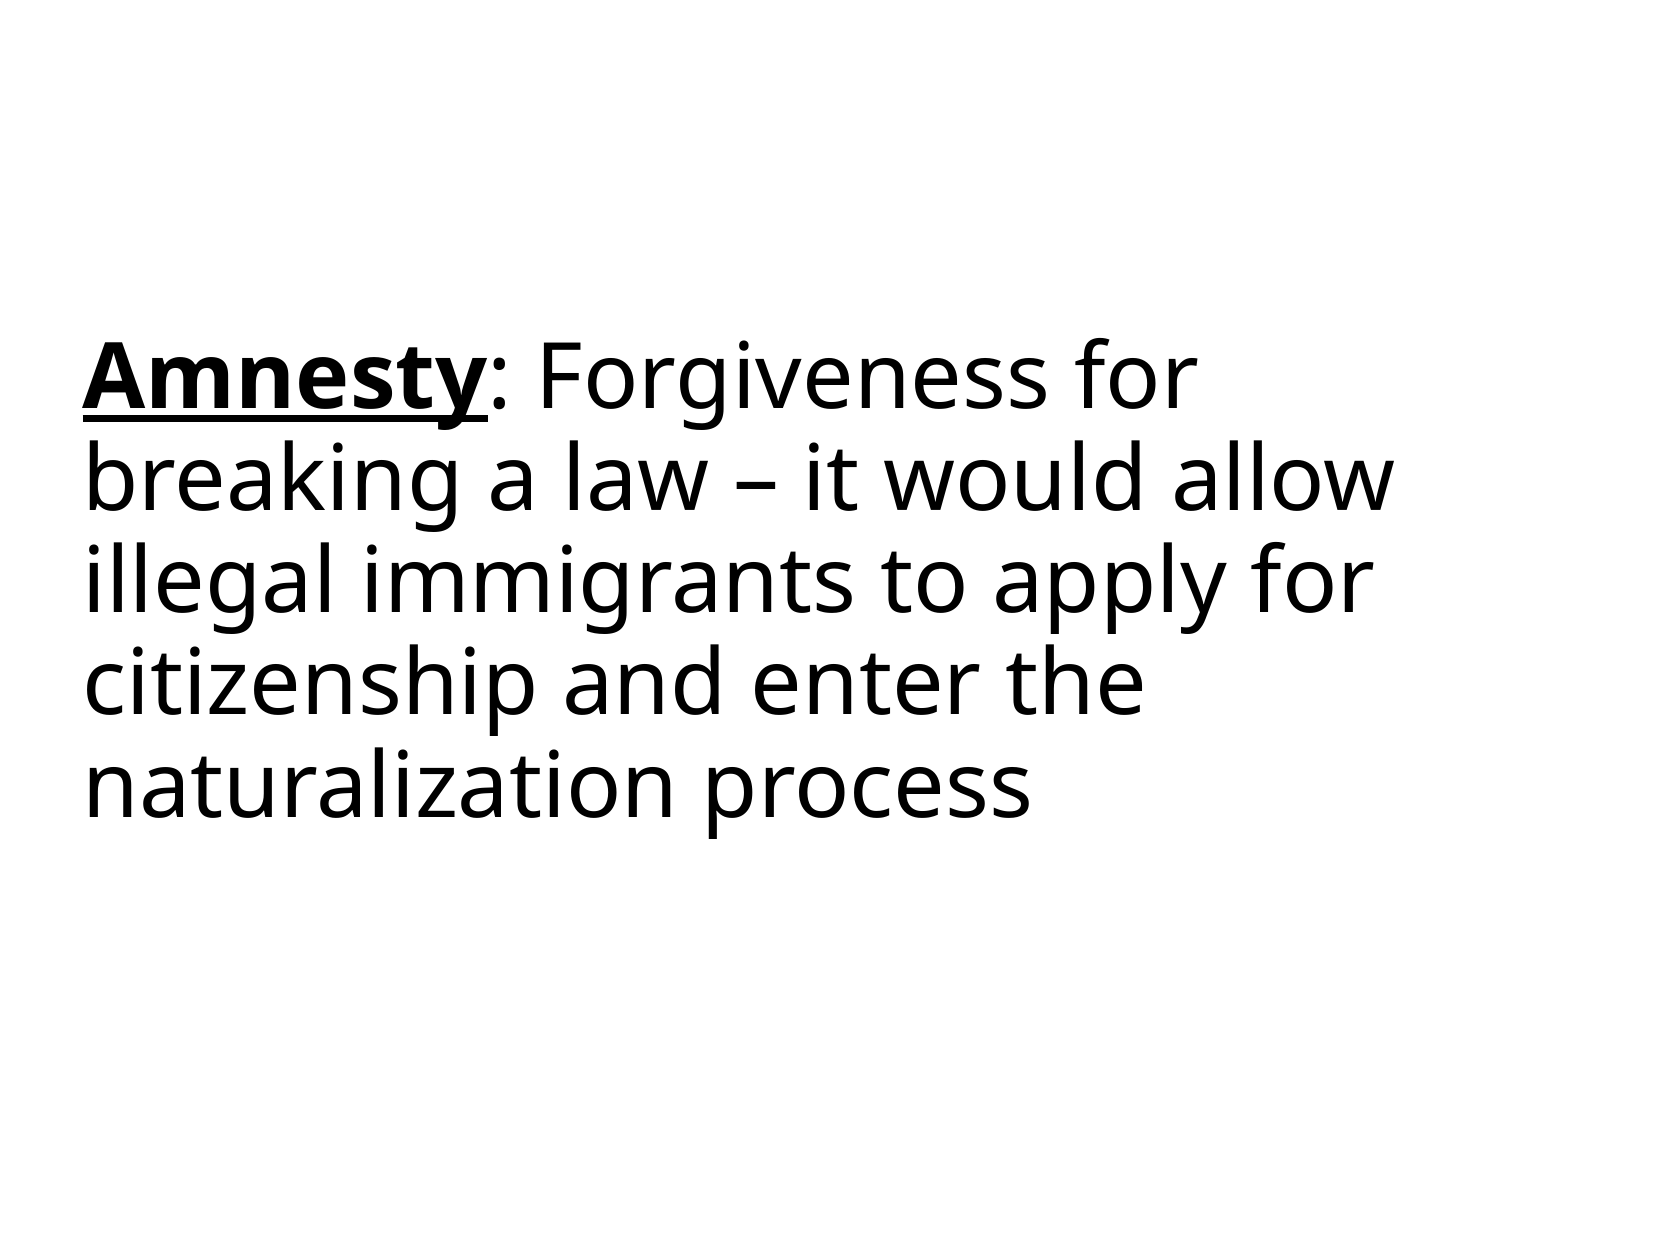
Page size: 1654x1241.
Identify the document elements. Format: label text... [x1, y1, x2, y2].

text_box Amnesty: Forgiveness for breaking a law – it would allow illegal immigrants to apply for citizenship and enter the naturalization process [82, 49, 1571, 1109]
